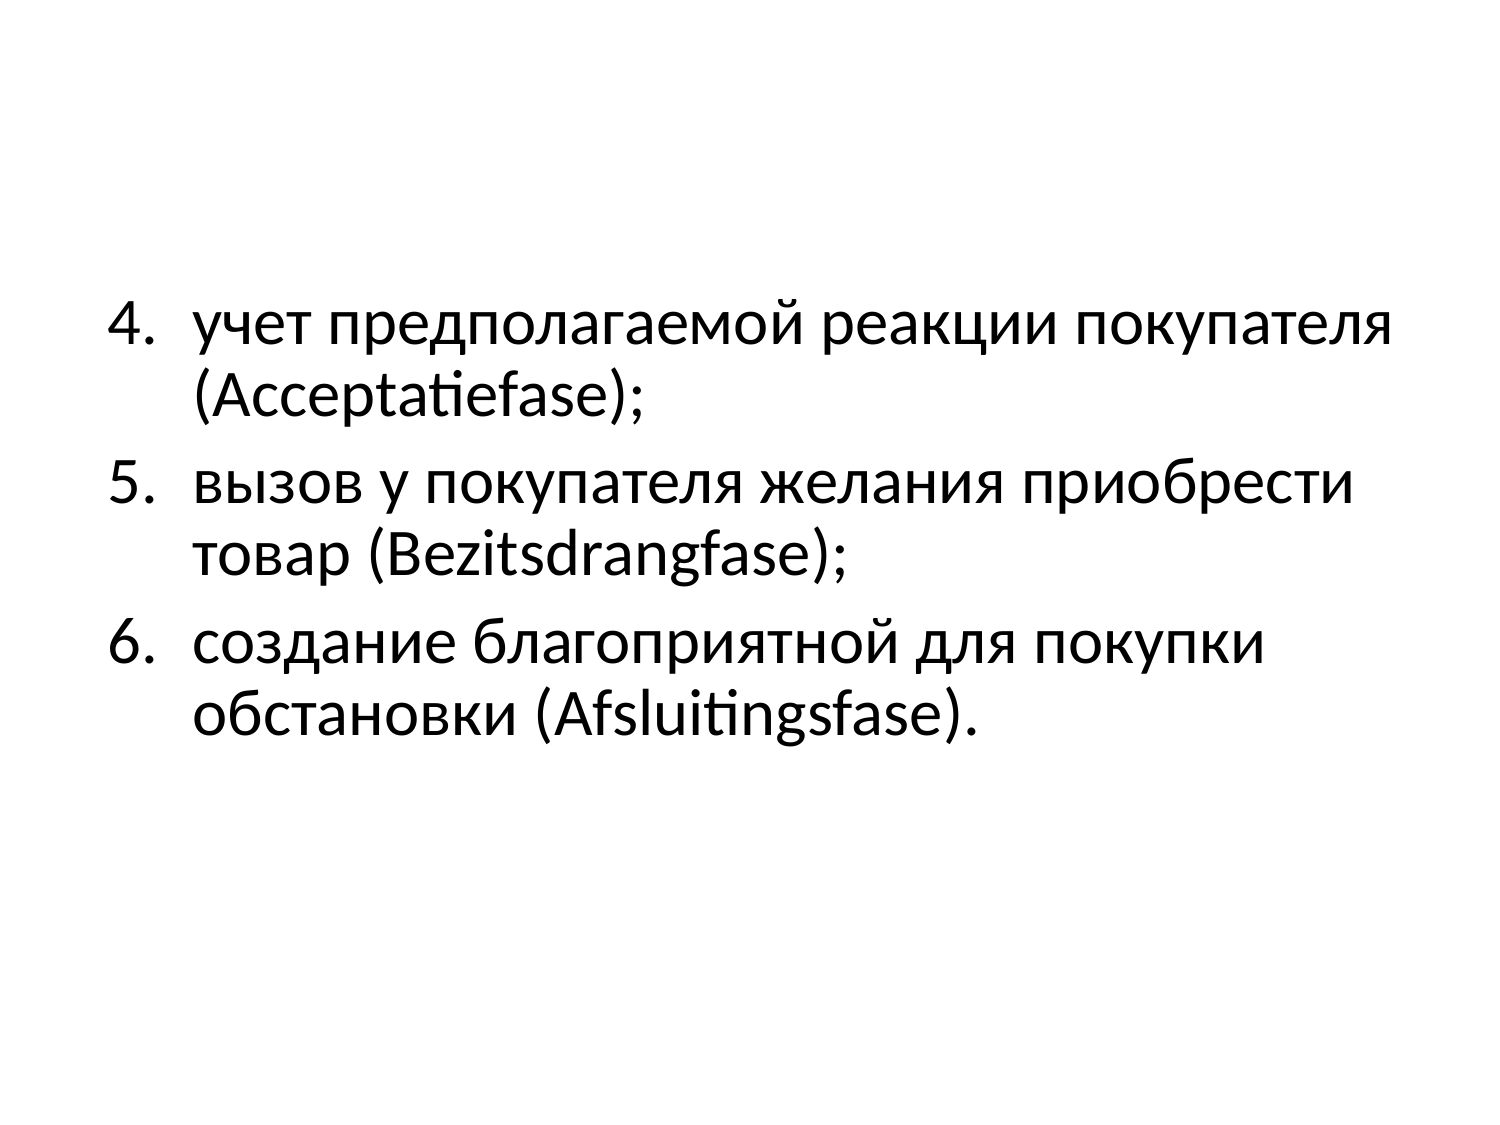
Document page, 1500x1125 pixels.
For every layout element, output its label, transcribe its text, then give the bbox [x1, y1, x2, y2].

list учет предполагаемой реакции покупателя (Acceptatiefase); вызов у покупателя желания приобрести товар (Bezitsdrangfase); создание благоприятной для покупки обстановки (Afsluitingsfase). [75, 278, 1425, 1079]
